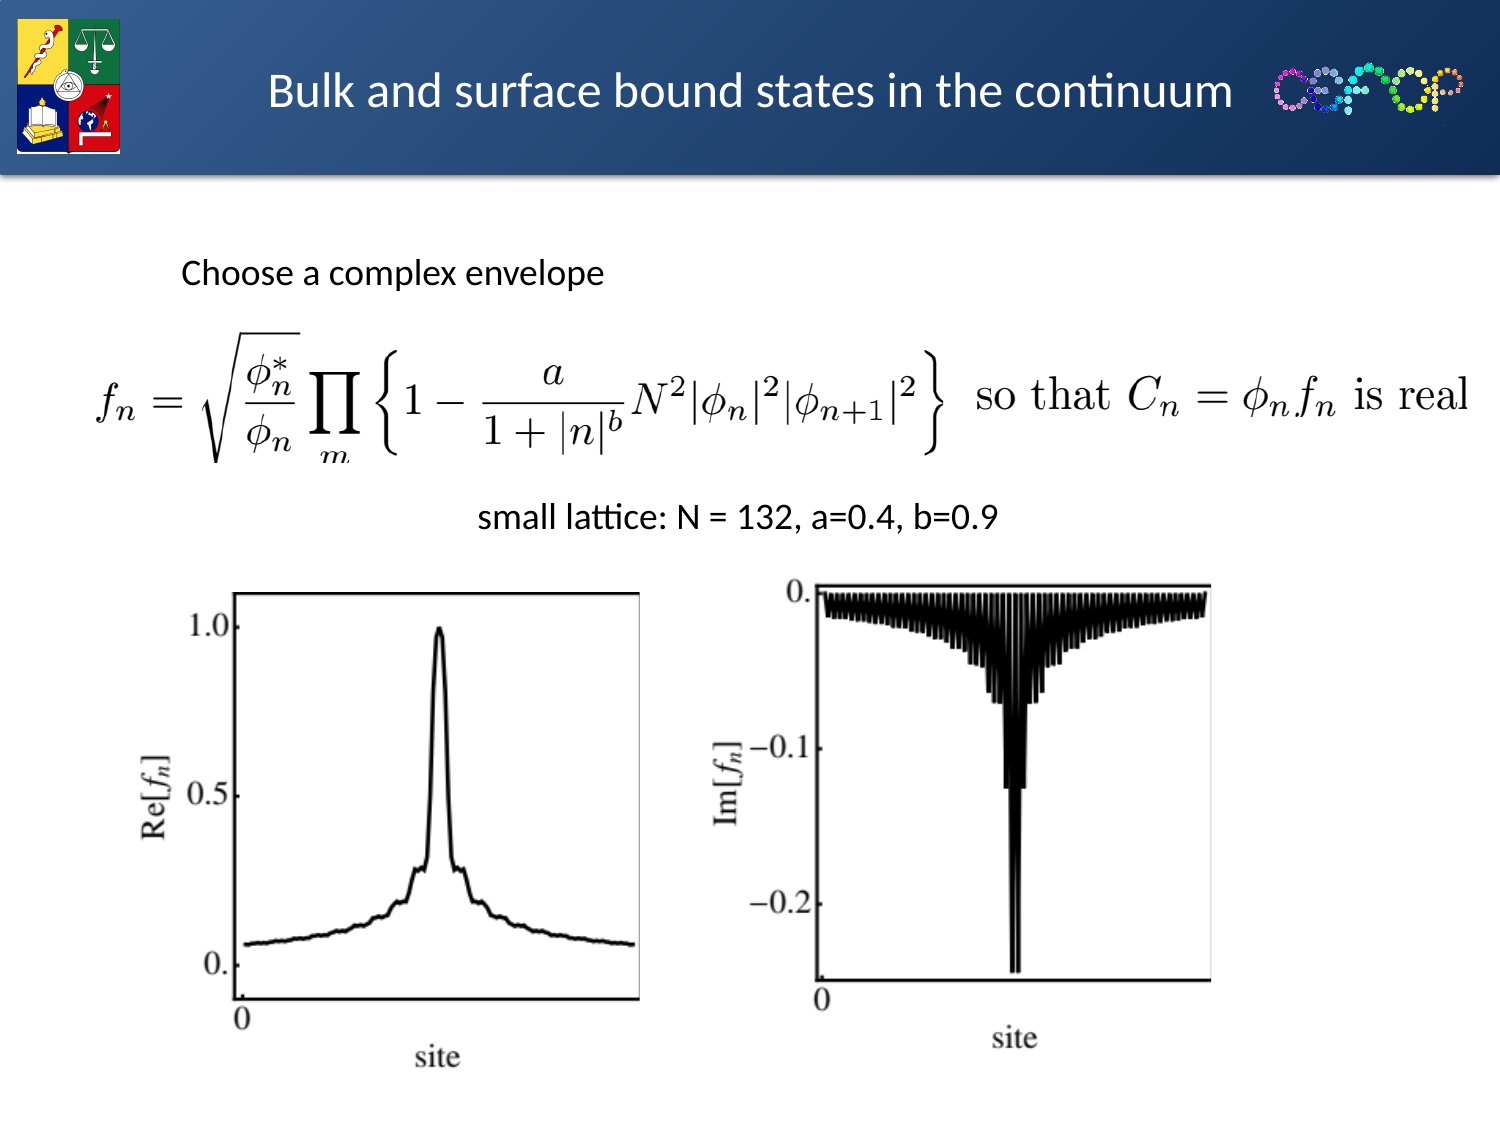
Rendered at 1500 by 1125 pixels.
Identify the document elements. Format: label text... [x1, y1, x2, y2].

text_box small lattice: N = 132, a=0.4, b=0.9 [462, 484, 1077, 545]
picture [710, 576, 1212, 1055]
picture [976, 375, 1468, 417]
picture [17, 18, 140, 160]
text_box Bulk and surface bound states in the continuum [0, 0, 1500, 176]
picture [95, 331, 944, 463]
picture [139, 592, 640, 1072]
text_box Choose a complex envelope [166, 240, 630, 300]
picture [1237, 24, 1500, 166]
